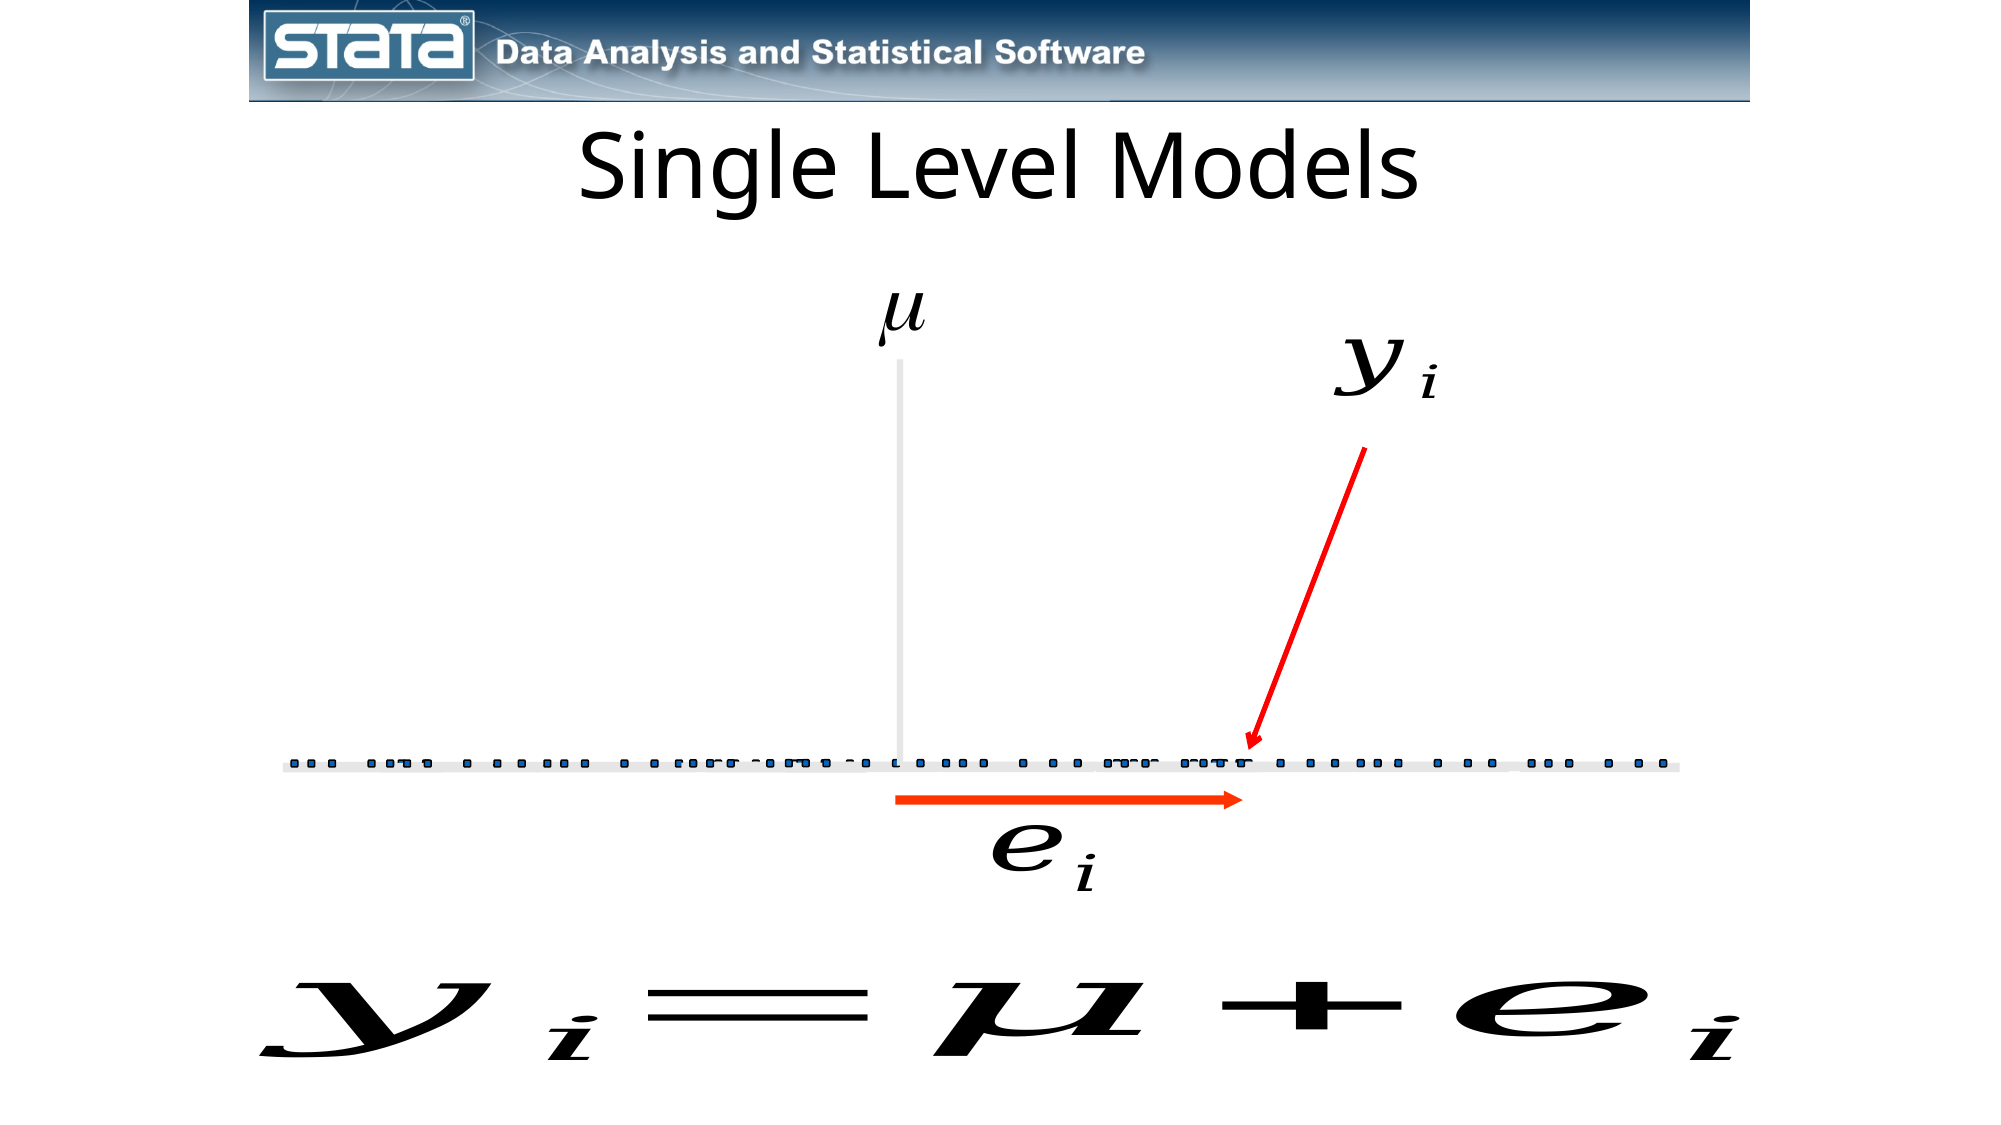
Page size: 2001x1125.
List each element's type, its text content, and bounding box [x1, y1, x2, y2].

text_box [287, 759, 1675, 768]
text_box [862, 274, 946, 365]
title Single Level Models [249, 102, 1750, 238]
picture [249, 0, 1750, 102]
text_box [899, 795, 1243, 805]
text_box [1248, 449, 1365, 750]
